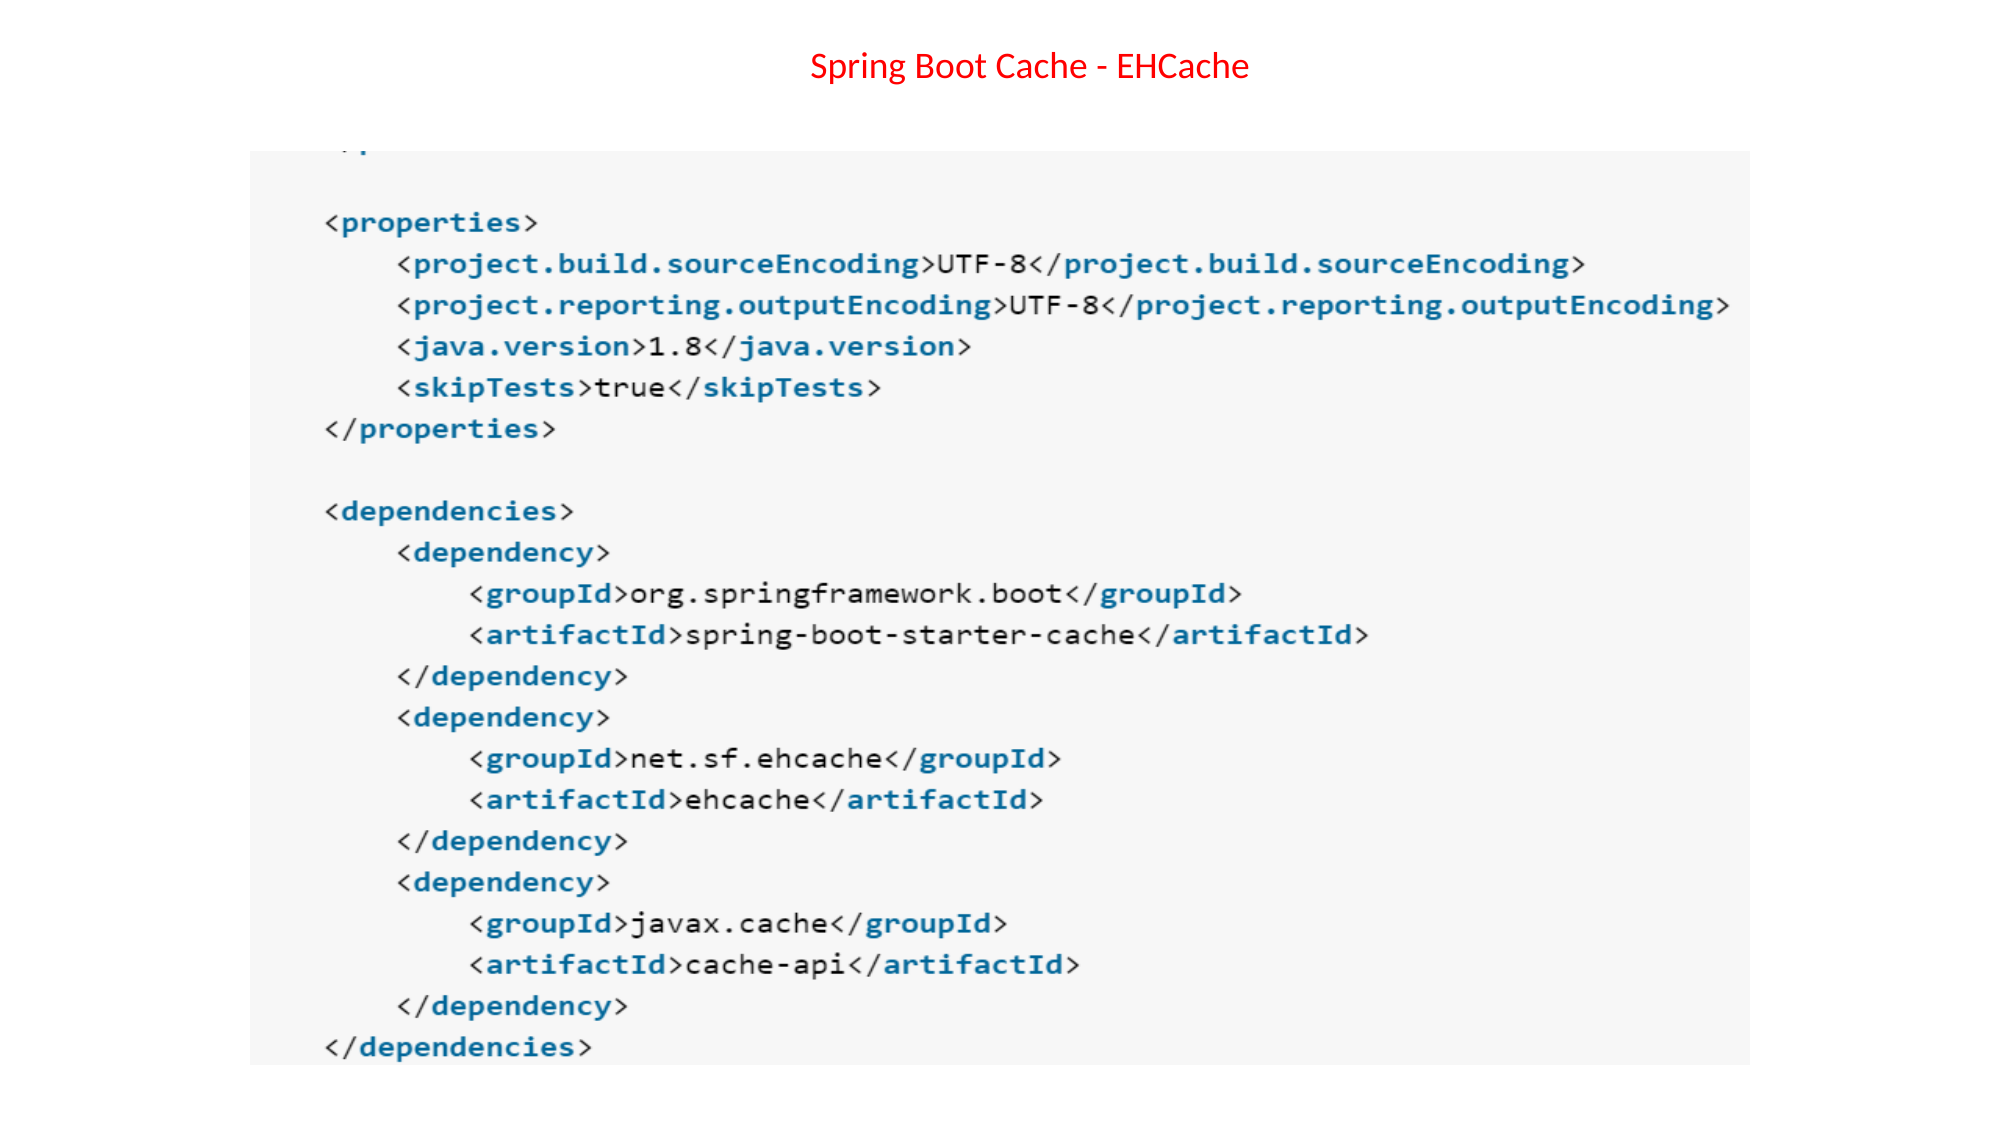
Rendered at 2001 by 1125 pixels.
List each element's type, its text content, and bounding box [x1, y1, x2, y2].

text_box Spring Boot Cache - EHCache [508, 0, 1552, 128]
picture [250, 151, 1750, 1065]
